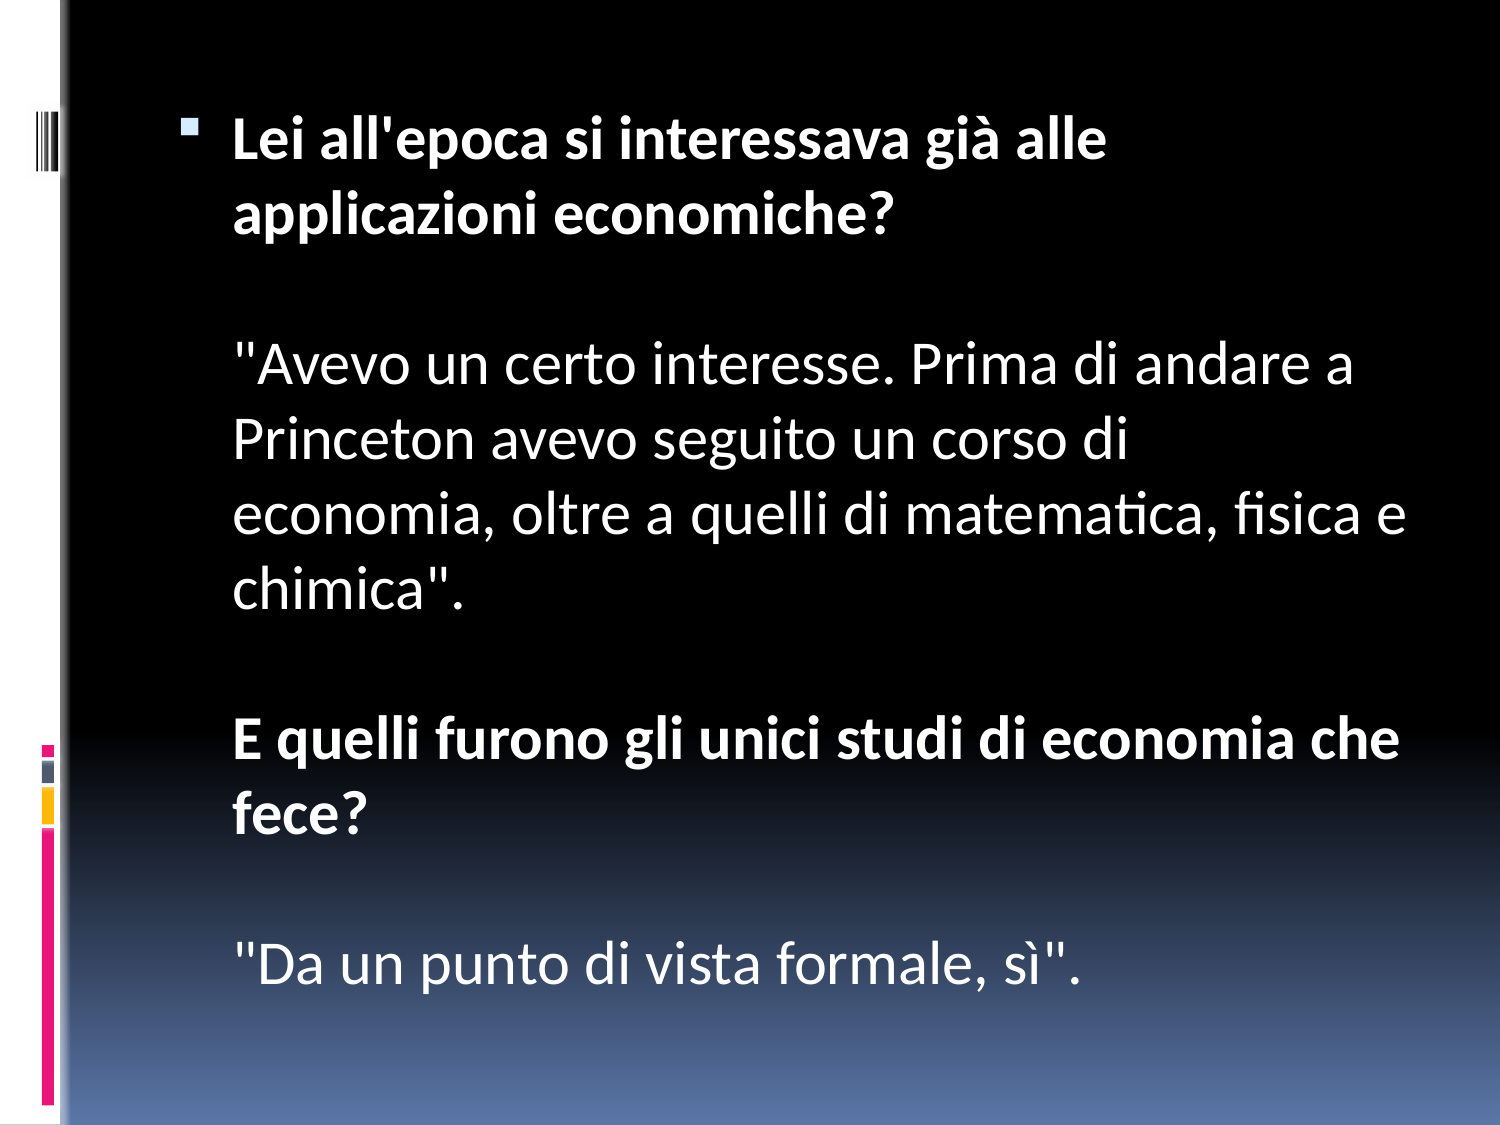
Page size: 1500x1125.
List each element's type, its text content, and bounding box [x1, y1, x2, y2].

list Lei all'epoca si interessava già alle applicazioni economiche? "Avevo un certo interesse. Prima di andare a Princeton avevo seguito un corso di economia, oltre a quelli di matematica, fisica e chimica". E quelli furono gli unici studi di economia che fece? "Da un punto di vista formale, sì". [150, 90, 1425, 1043]
